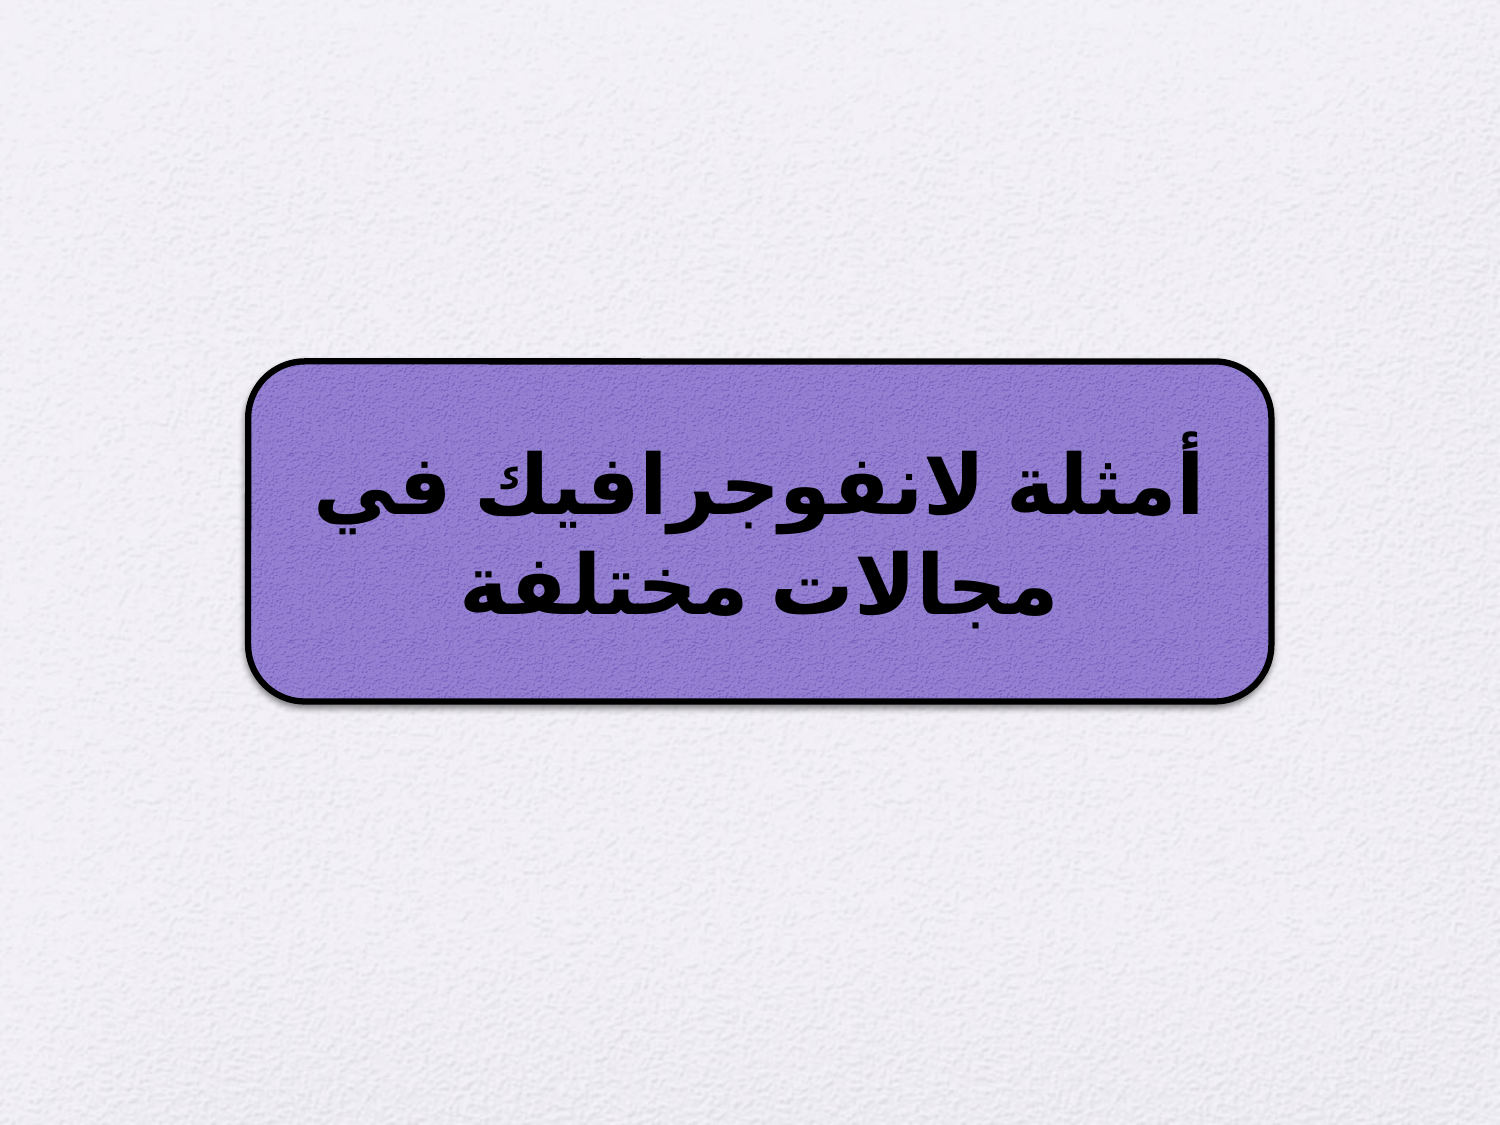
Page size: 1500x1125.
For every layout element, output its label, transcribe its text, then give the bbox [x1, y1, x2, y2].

text_box أمثلة لانفوجرافيك في مجالات مختلفة [244, 358, 1275, 705]
picture [0, 0, 1500, 1125]
